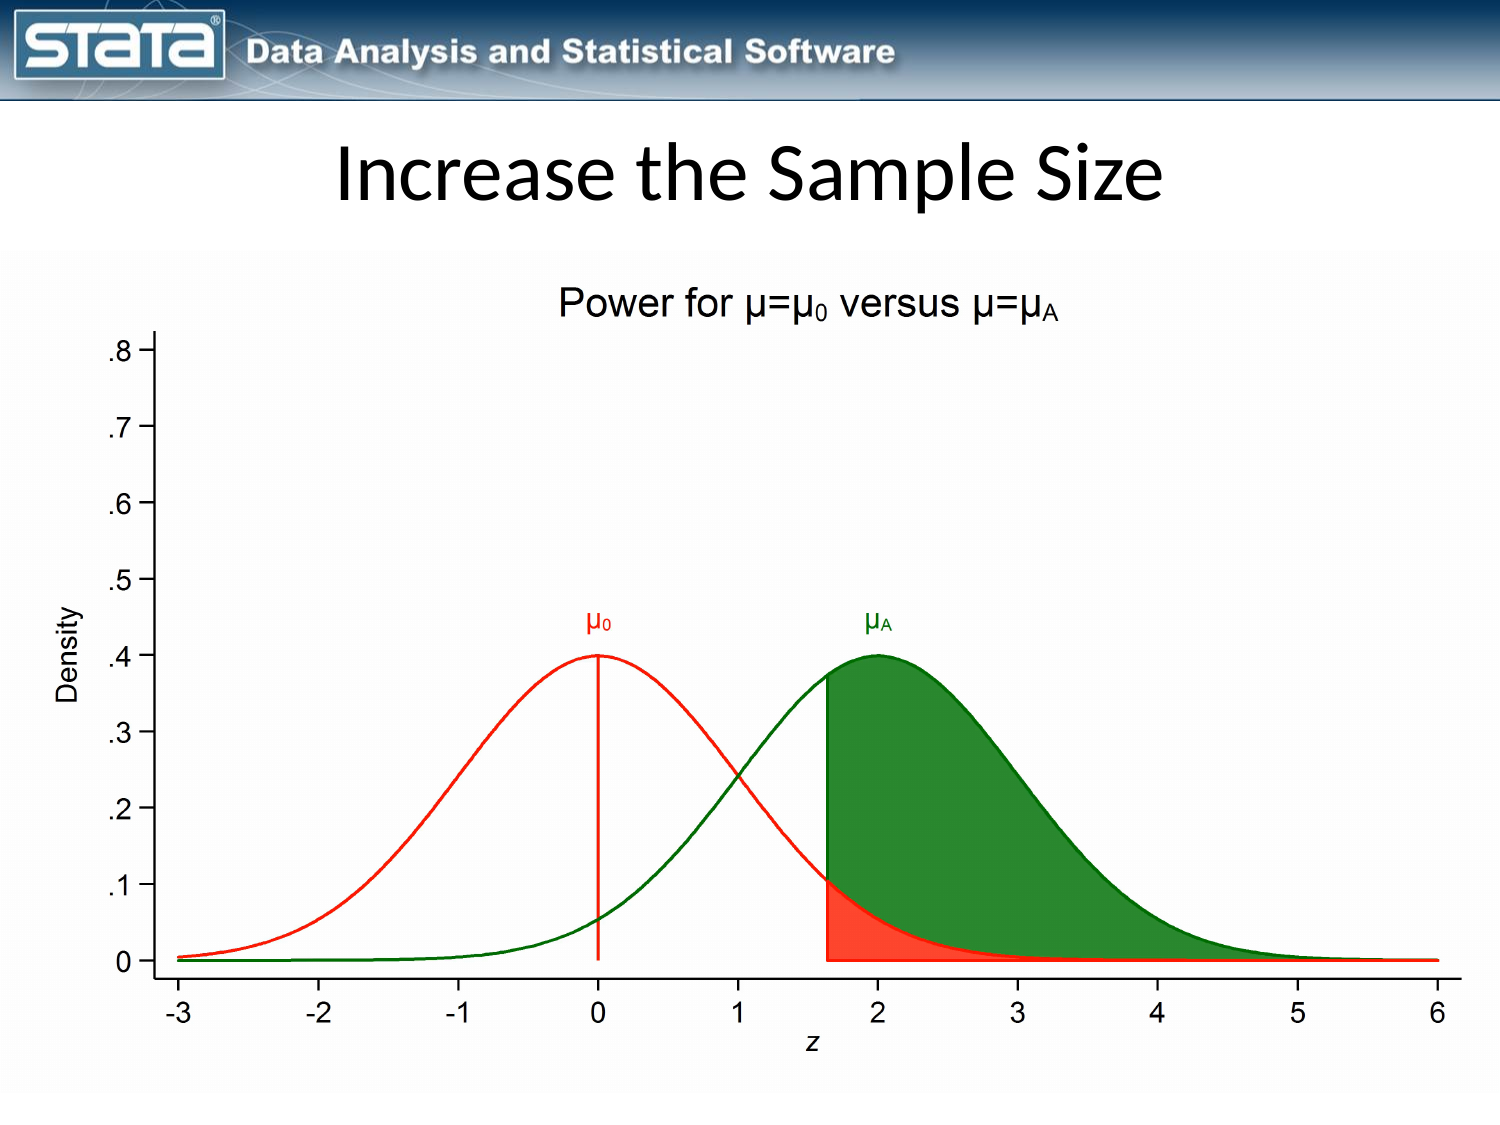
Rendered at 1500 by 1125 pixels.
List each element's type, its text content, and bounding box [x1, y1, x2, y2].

title Increase the Sample Size [0, 108, 1500, 233]
picture [0, 0, 1500, 102]
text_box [0, 249, 1500, 1094]
